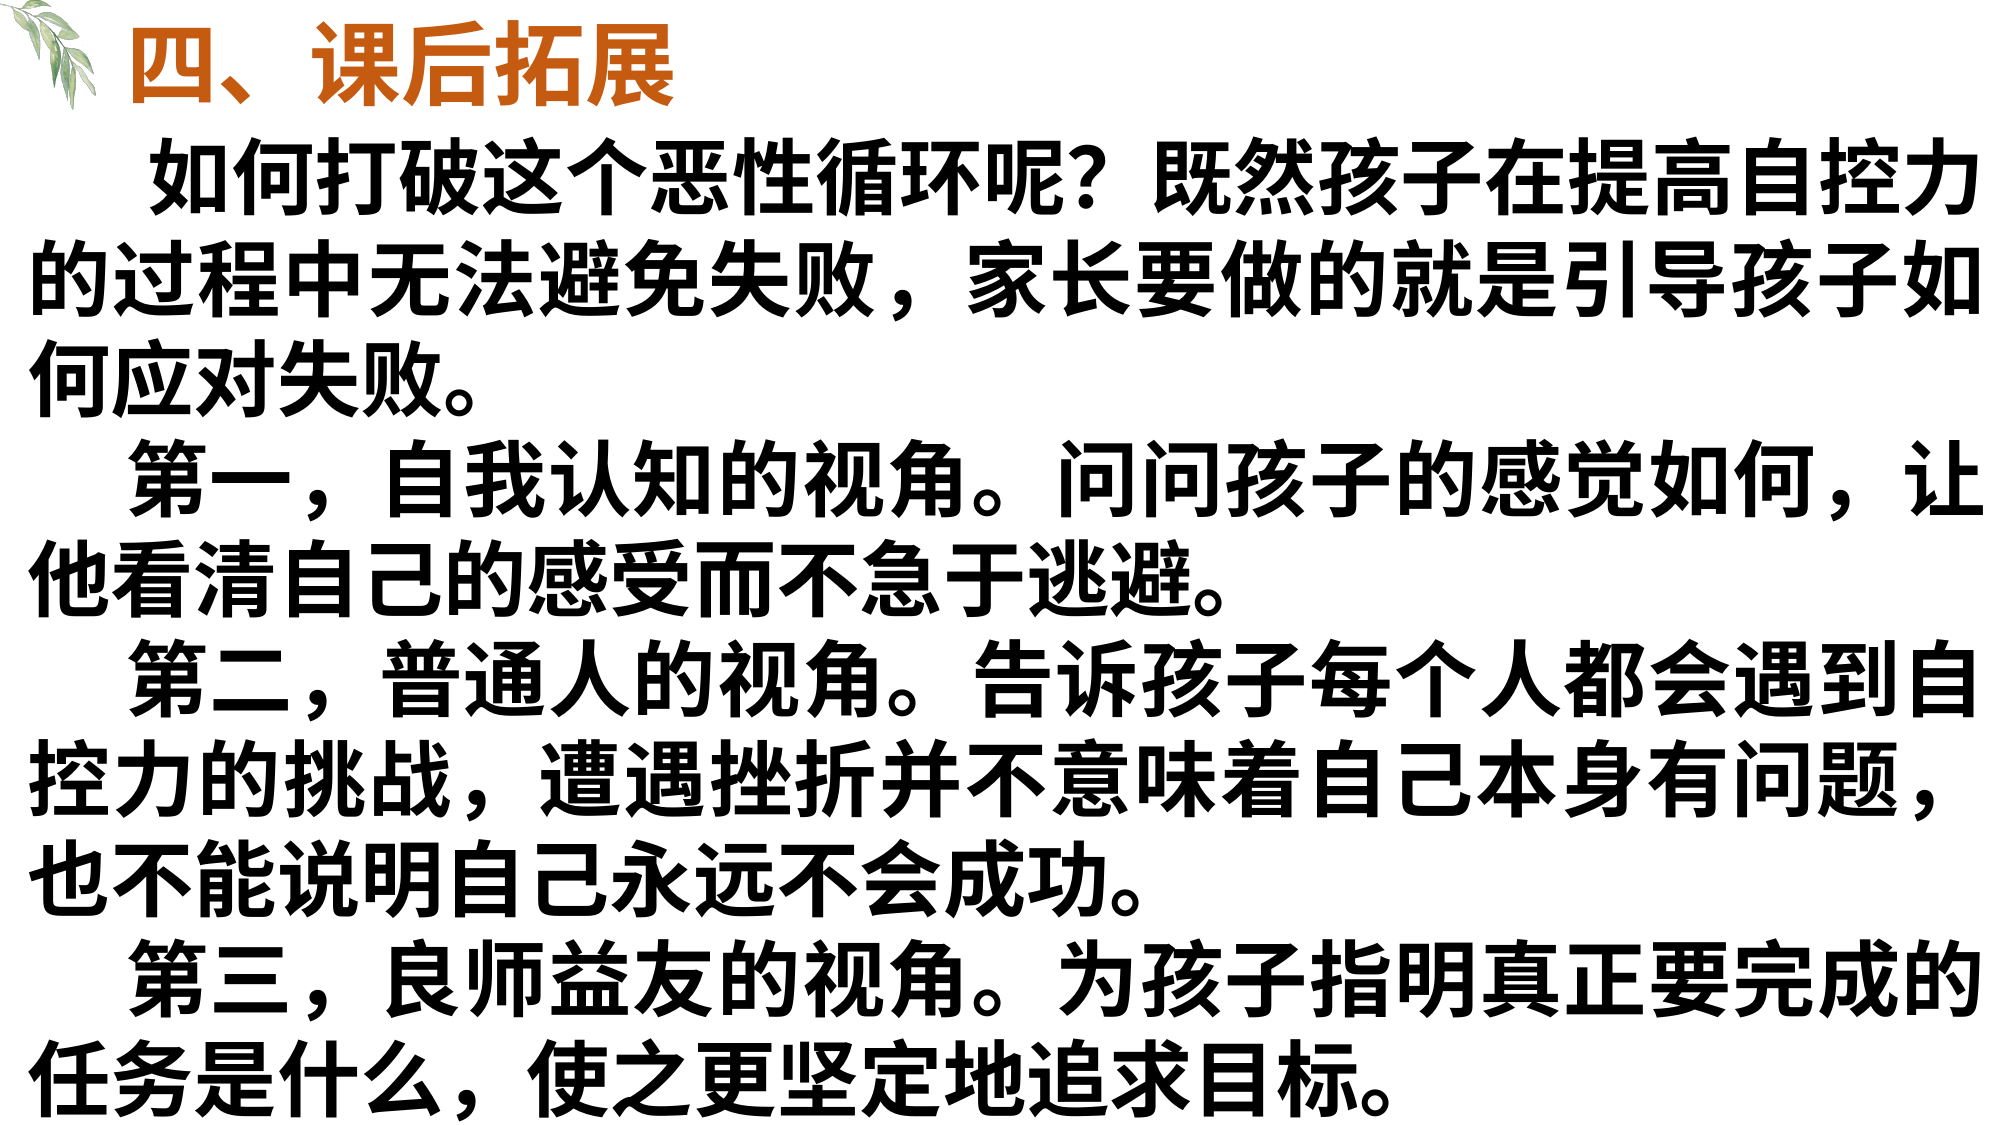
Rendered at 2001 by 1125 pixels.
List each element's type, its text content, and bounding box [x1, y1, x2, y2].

picture [0, 0, 96, 110]
text_box 四、课后拓展 如何打破这个恶性循环呢？既然孩子在提高自控力的过程中无法避免失败，家长要做的就是引导孩子如何应对失败。 第一，自我认知的视角。问问孩子的感觉如何，让他看清自己的感受而不急于逃避。 第二，普通人的视角。告诉孩子每个人都会遇到自控力的挑战，遭遇挫折并不意味着自己本身有问题，也不能说明自己永远不会成功。 第三，良师益友的视角。为孩子指明真正要完成的任务是什么，使之更坚定地追求目标。 [12, 0, 2000, 1125]
